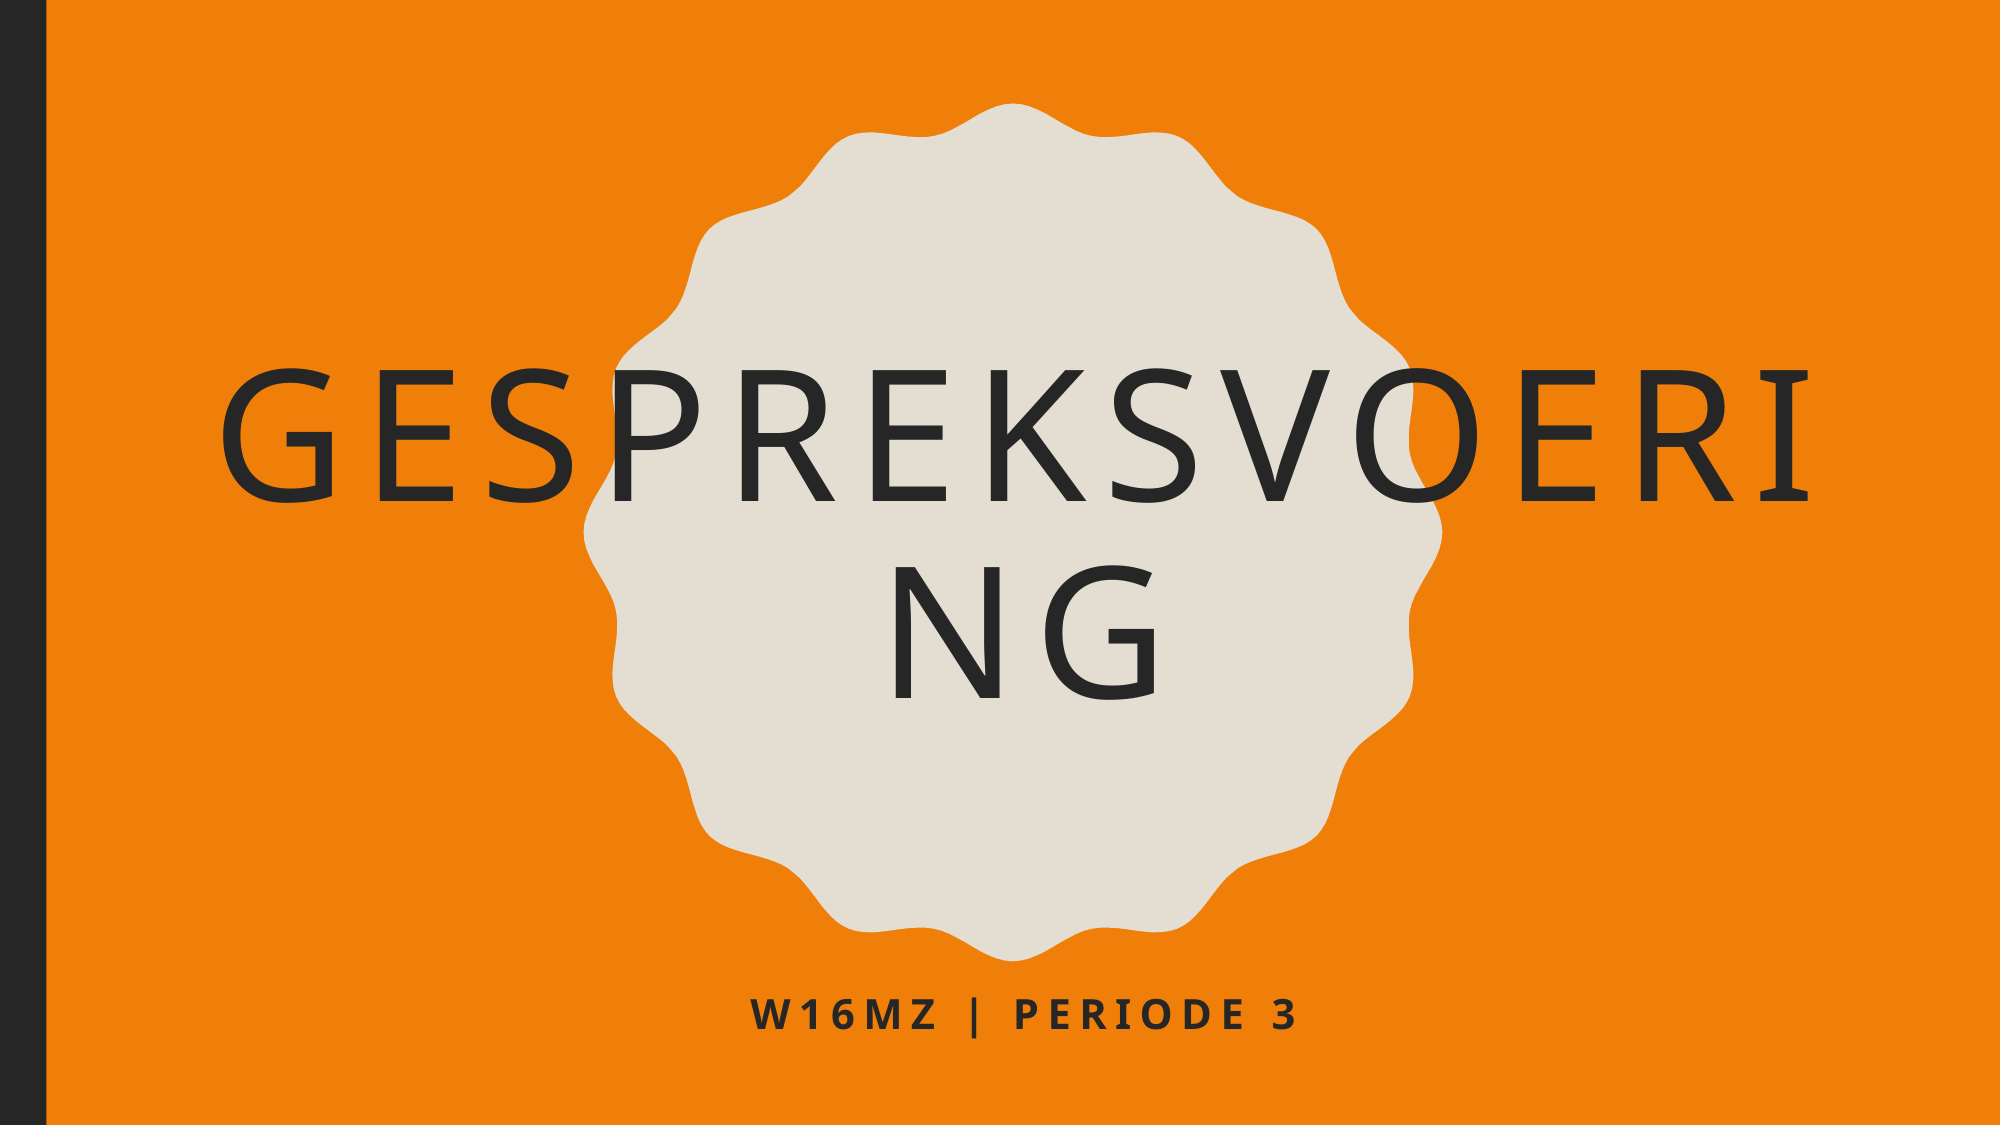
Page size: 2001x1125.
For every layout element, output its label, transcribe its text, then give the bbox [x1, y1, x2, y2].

subtitle W16mz | periode 3 [363, 980, 1684, 1103]
title gespreksvoering [176, 180, 1870, 902]
